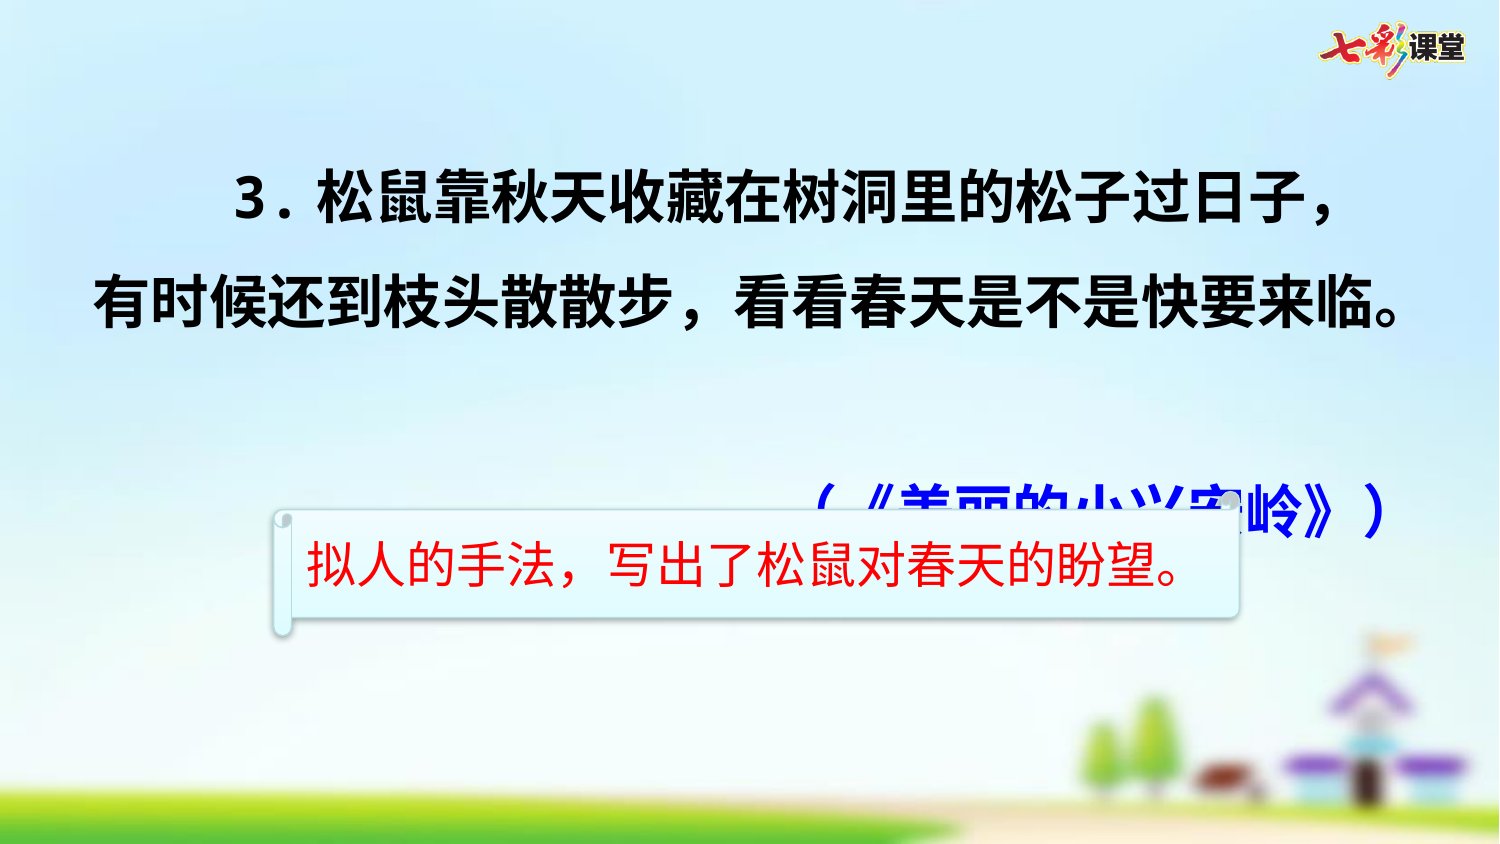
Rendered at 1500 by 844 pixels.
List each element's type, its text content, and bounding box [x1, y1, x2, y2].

text_box 3.松鼠靠秋天收藏在树洞里的松子过日子，有时候还到枝头散散步，看看春天是不是快要来临。 （《美丽的小兴安岭》） [77, 117, 1435, 553]
picture [0, 0, 1499, 844]
text_box 拟人的手法，写出了松鼠对春天的盼望。 [272, 490, 1241, 637]
